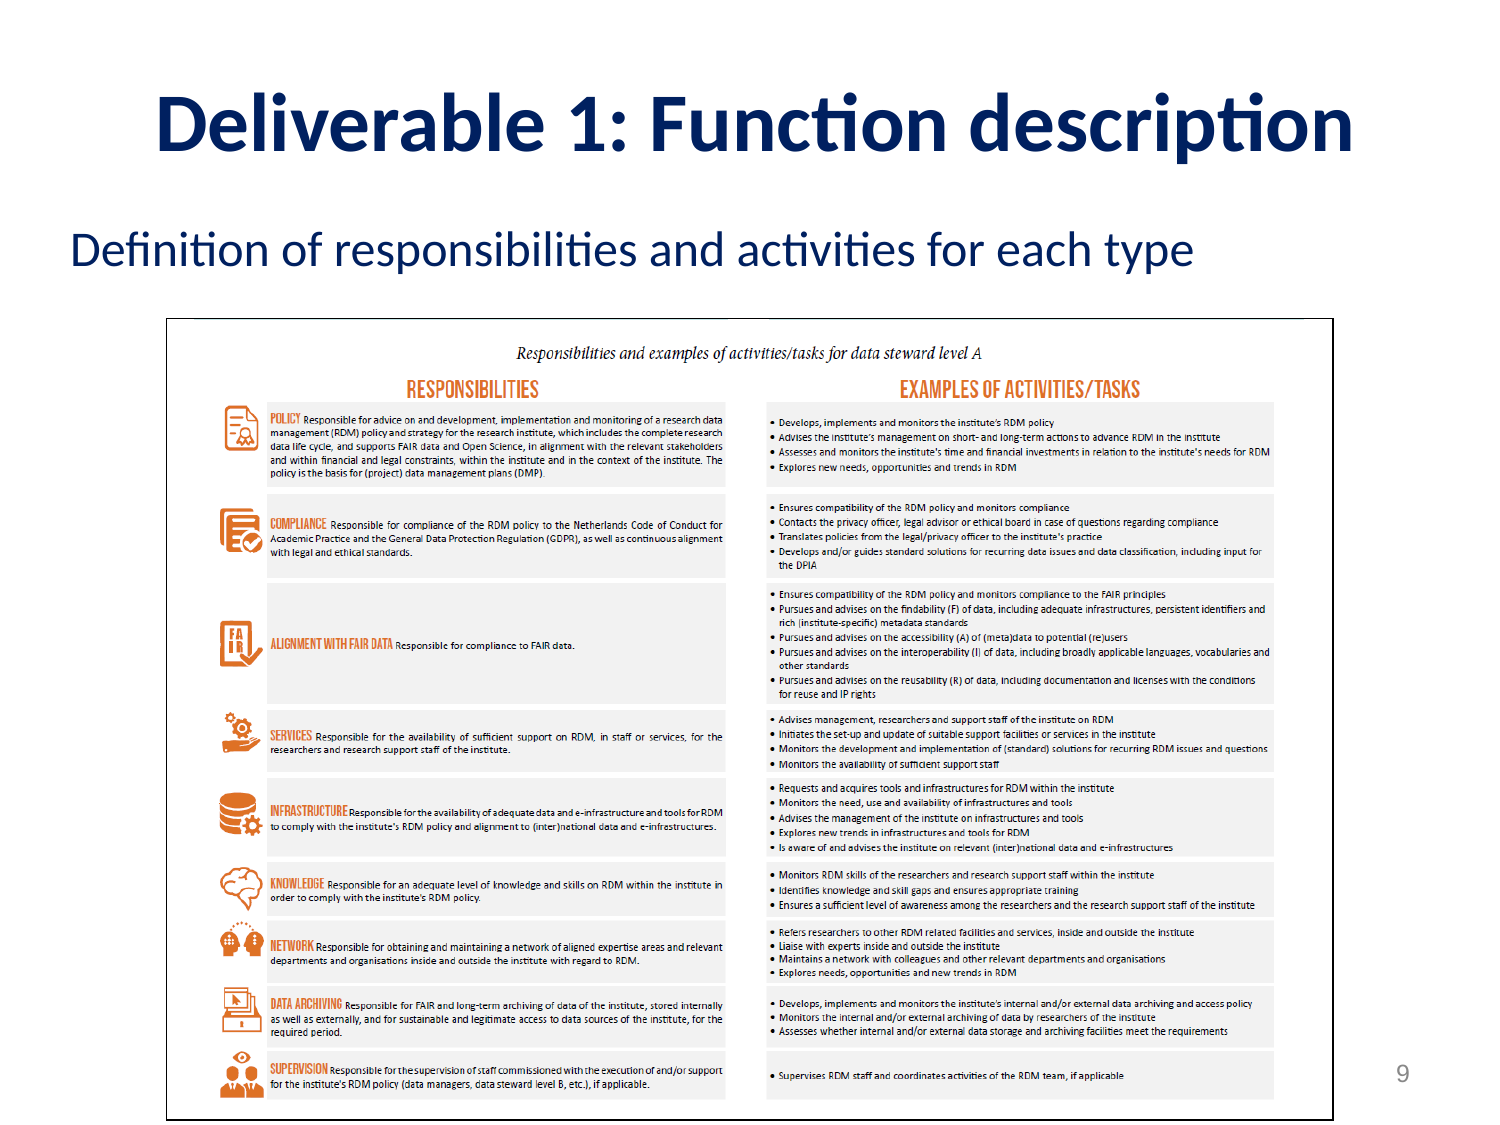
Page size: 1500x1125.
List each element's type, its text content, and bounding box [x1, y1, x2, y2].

picture [167, 318, 1333, 1120]
list Definition of responsibilities and activities for each type [50, 208, 1448, 990]
text_box Deliverable 1: Function description [100, 29, 1412, 206]
slide_number 9 [1338, 1042, 1425, 1103]
